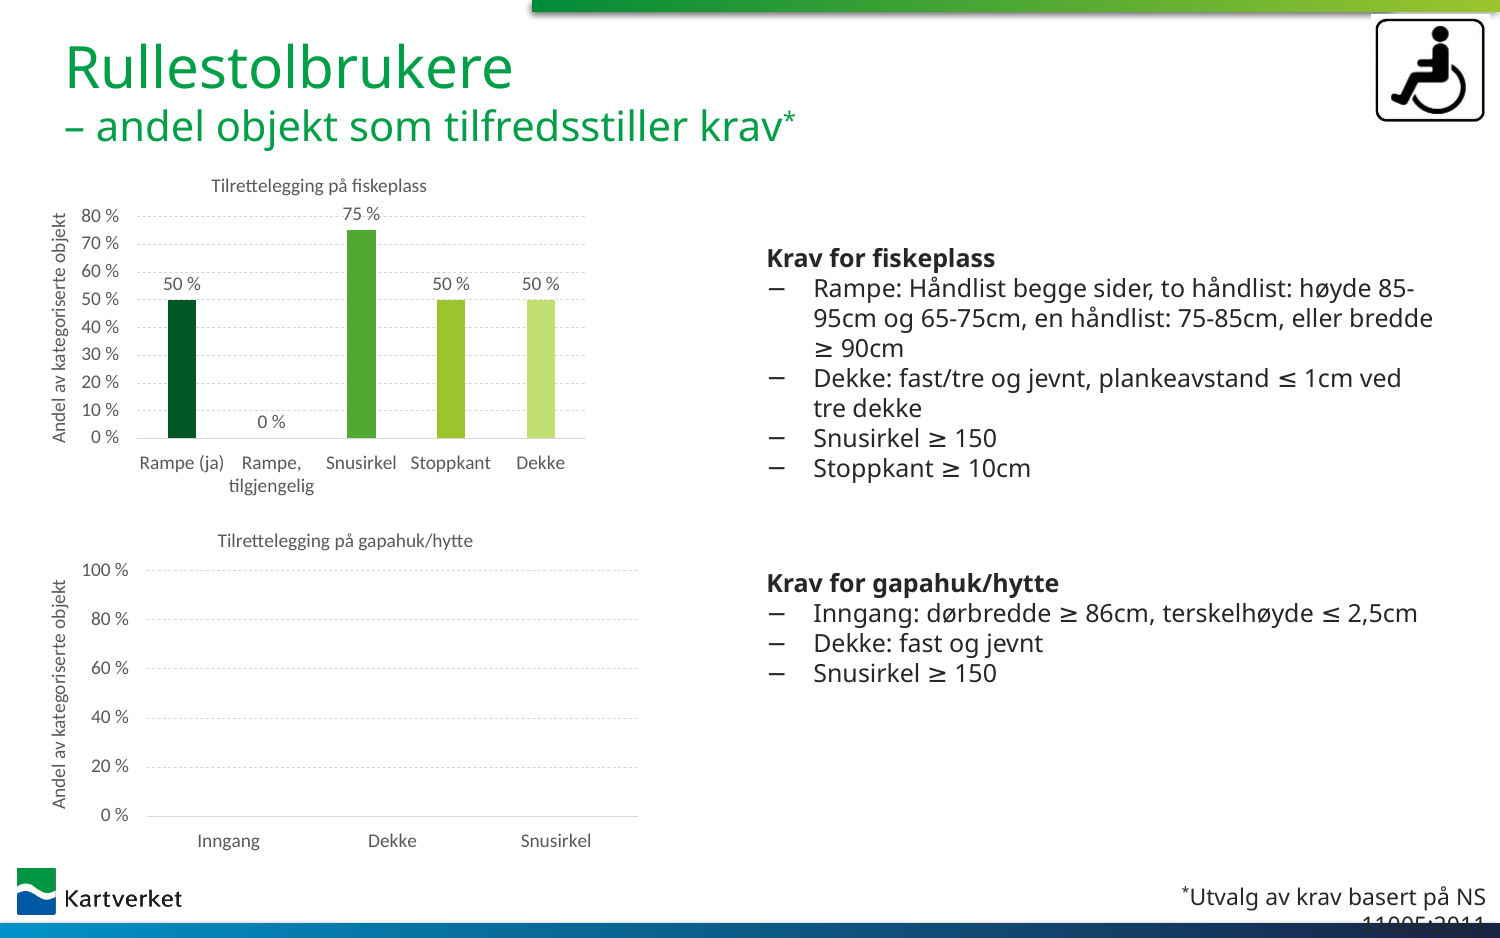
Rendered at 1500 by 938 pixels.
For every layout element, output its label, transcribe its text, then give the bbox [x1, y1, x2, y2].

text_box *Utvalg av krav basert på NS 11005:2011 [1068, 873, 1500, 938]
picture [41, 166, 597, 505]
text_box Rullestolbrukere – andel objekt som tilfredsstiller krav* [49, 29, 1431, 158]
picture [1371, 13, 1491, 127]
text_box Krav for gapahuk/hytte Inngang: dørbredde ≥ 86cm, terskelhøyde ≤ 2,5cm Dekke: fast og jevnt Snusirkel ≥ 150 [751, 560, 1452, 695]
text_box Krav for fiskeplass Rampe: Håndlist begge sider, to håndlist: høyde 85-95cm og 65-75cm, en håndlist: 75-85cm, eller bredde ≥ 90cm Dekke: fast/tre og jevnt, plankeavstand ≤ 1cm ved tre dekke Snusirkel ≥ 150 Stoppkant ≥ 10cm [751, 235, 1452, 490]
picture [41, 520, 650, 859]
